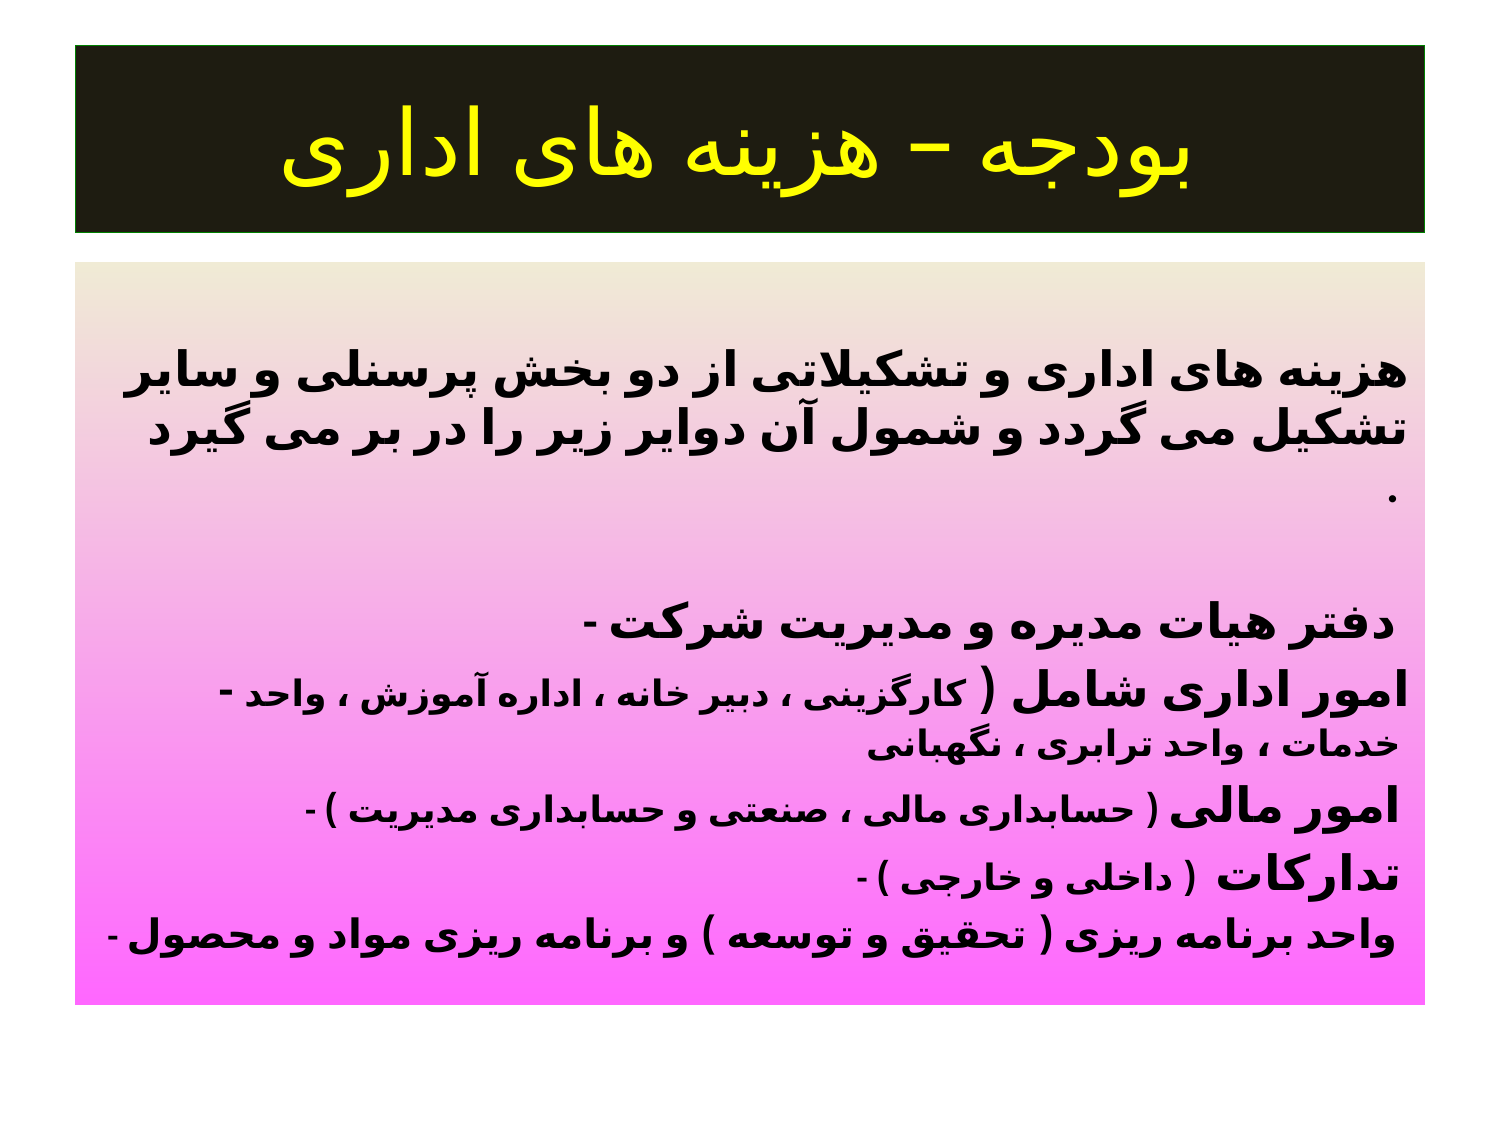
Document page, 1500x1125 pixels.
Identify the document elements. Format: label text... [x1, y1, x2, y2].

title بودجه – هزینه های اداری [75, 45, 1425, 233]
list هزینه های اداری و تشکیلاتی از دو بخش پرسنلی و سایر تشکیل می گردد و شمول آن دوایر زیر را در بر می گیرد . - دفتر هیات مدیره و مدیریت شرکت - امور اداری شامل ( کارگزینی ، دبیر خانه ، اداره آموزش ، واحد خدمات ، واحد ترابری ، نگهبانی - امور مالی ( حسابداری مالی ، صنعتی و حسابداری مدیریت ) - تدارکات ( داخلی و خارجی ) - واحد برنامه ریزی ( تحقیق و توسعه ) و برنامه ریزی مواد و محصول [75, 262, 1425, 1005]
